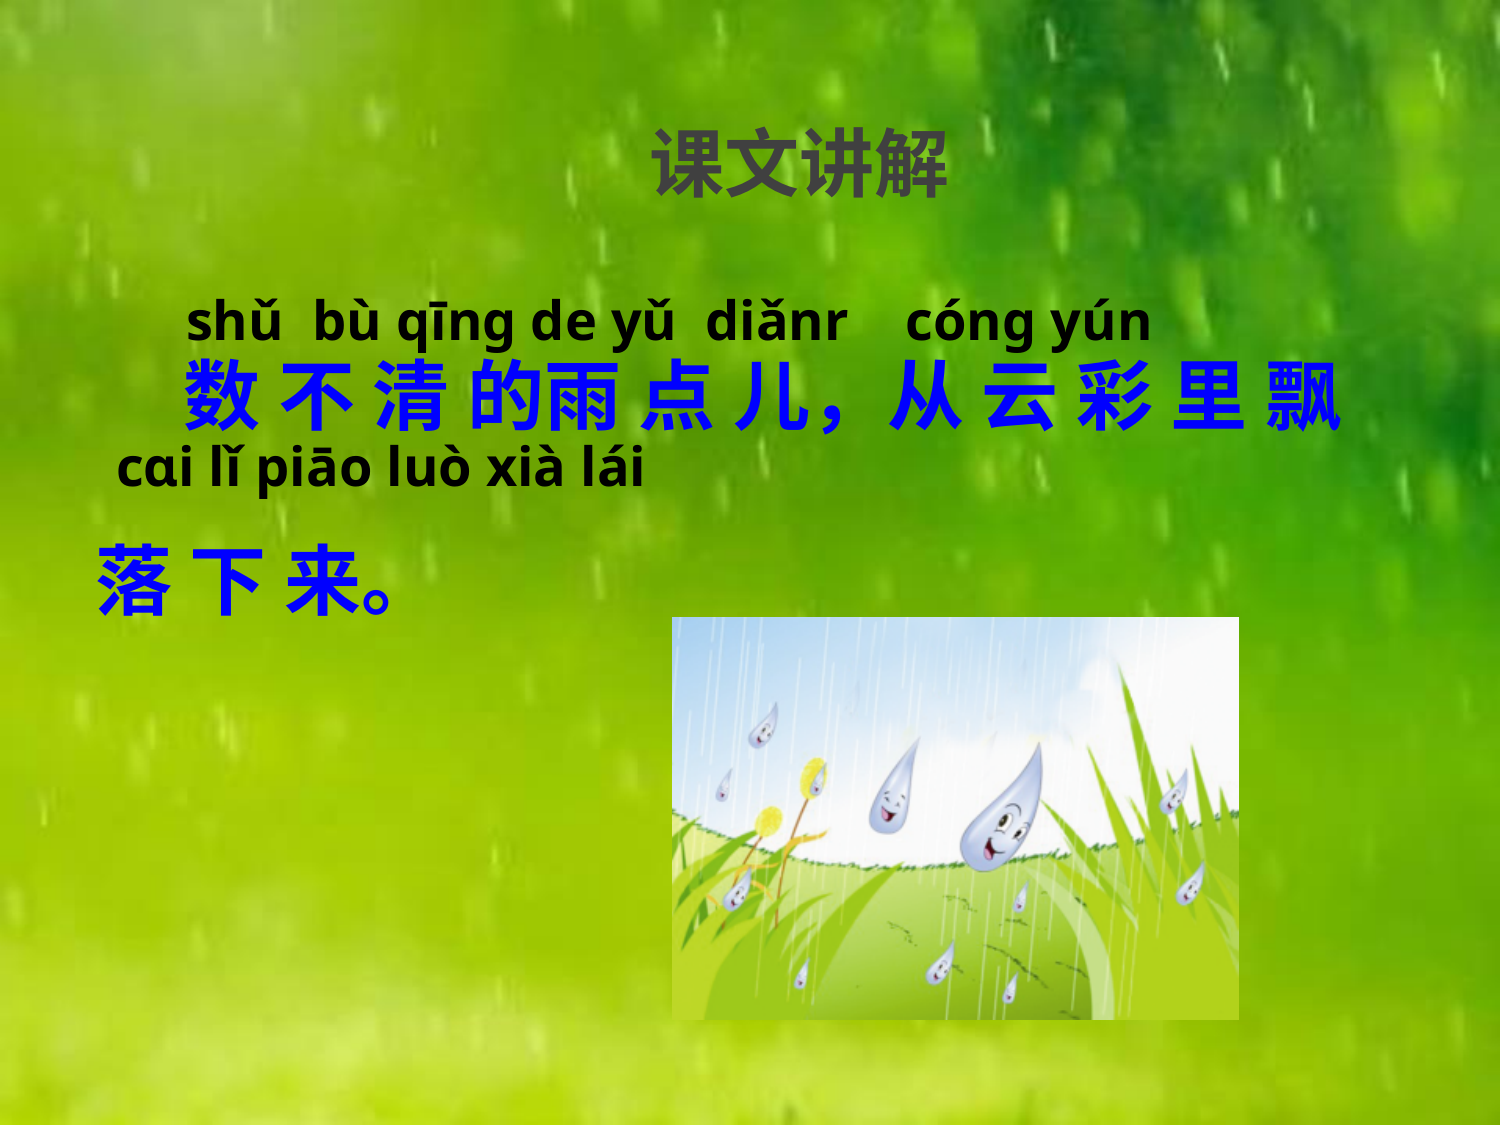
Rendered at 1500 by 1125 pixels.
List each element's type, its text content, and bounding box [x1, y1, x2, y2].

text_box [80, 197, 1468, 641]
picture [0, 0, 1500, 1125]
text_box 课文讲解 [634, 109, 965, 196]
